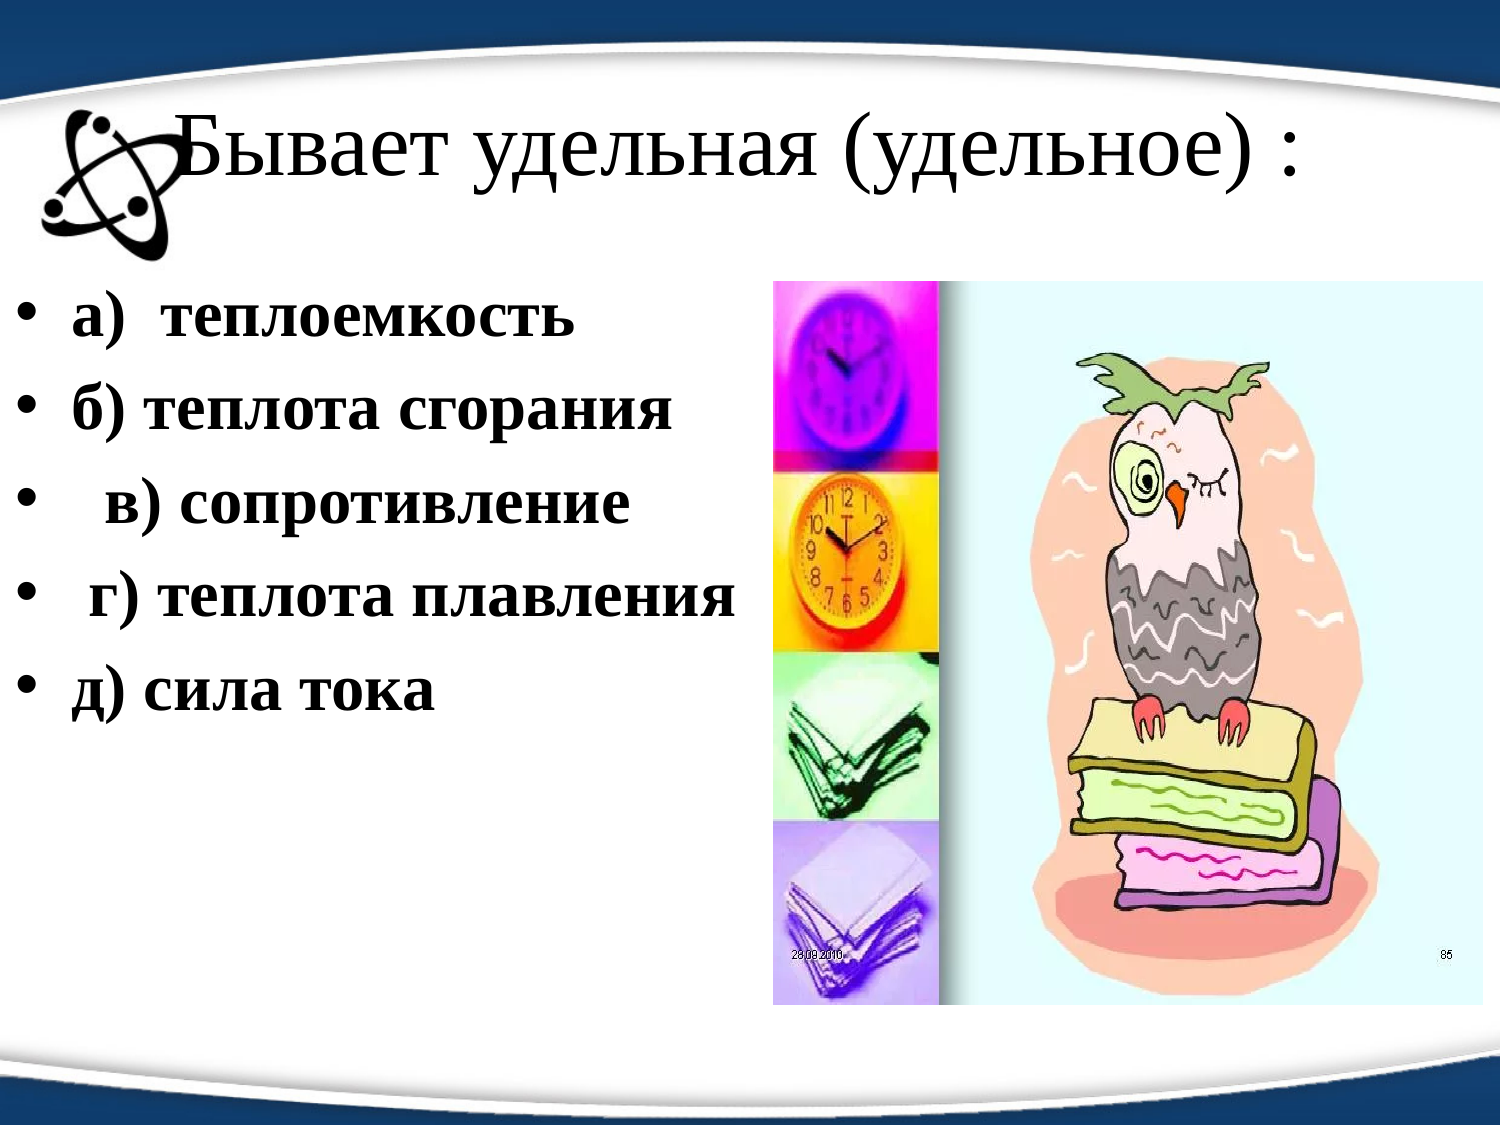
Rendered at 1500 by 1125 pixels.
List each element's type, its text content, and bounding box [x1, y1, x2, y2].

list а) теплоемкость б) теплота сгорания в) сопротивление г) теплота плавления д) сила тока [0, 262, 1425, 1005]
picture [0, 0, 1500, 1125]
title Бывает удельная (удельное) : [75, 45, 1425, 233]
